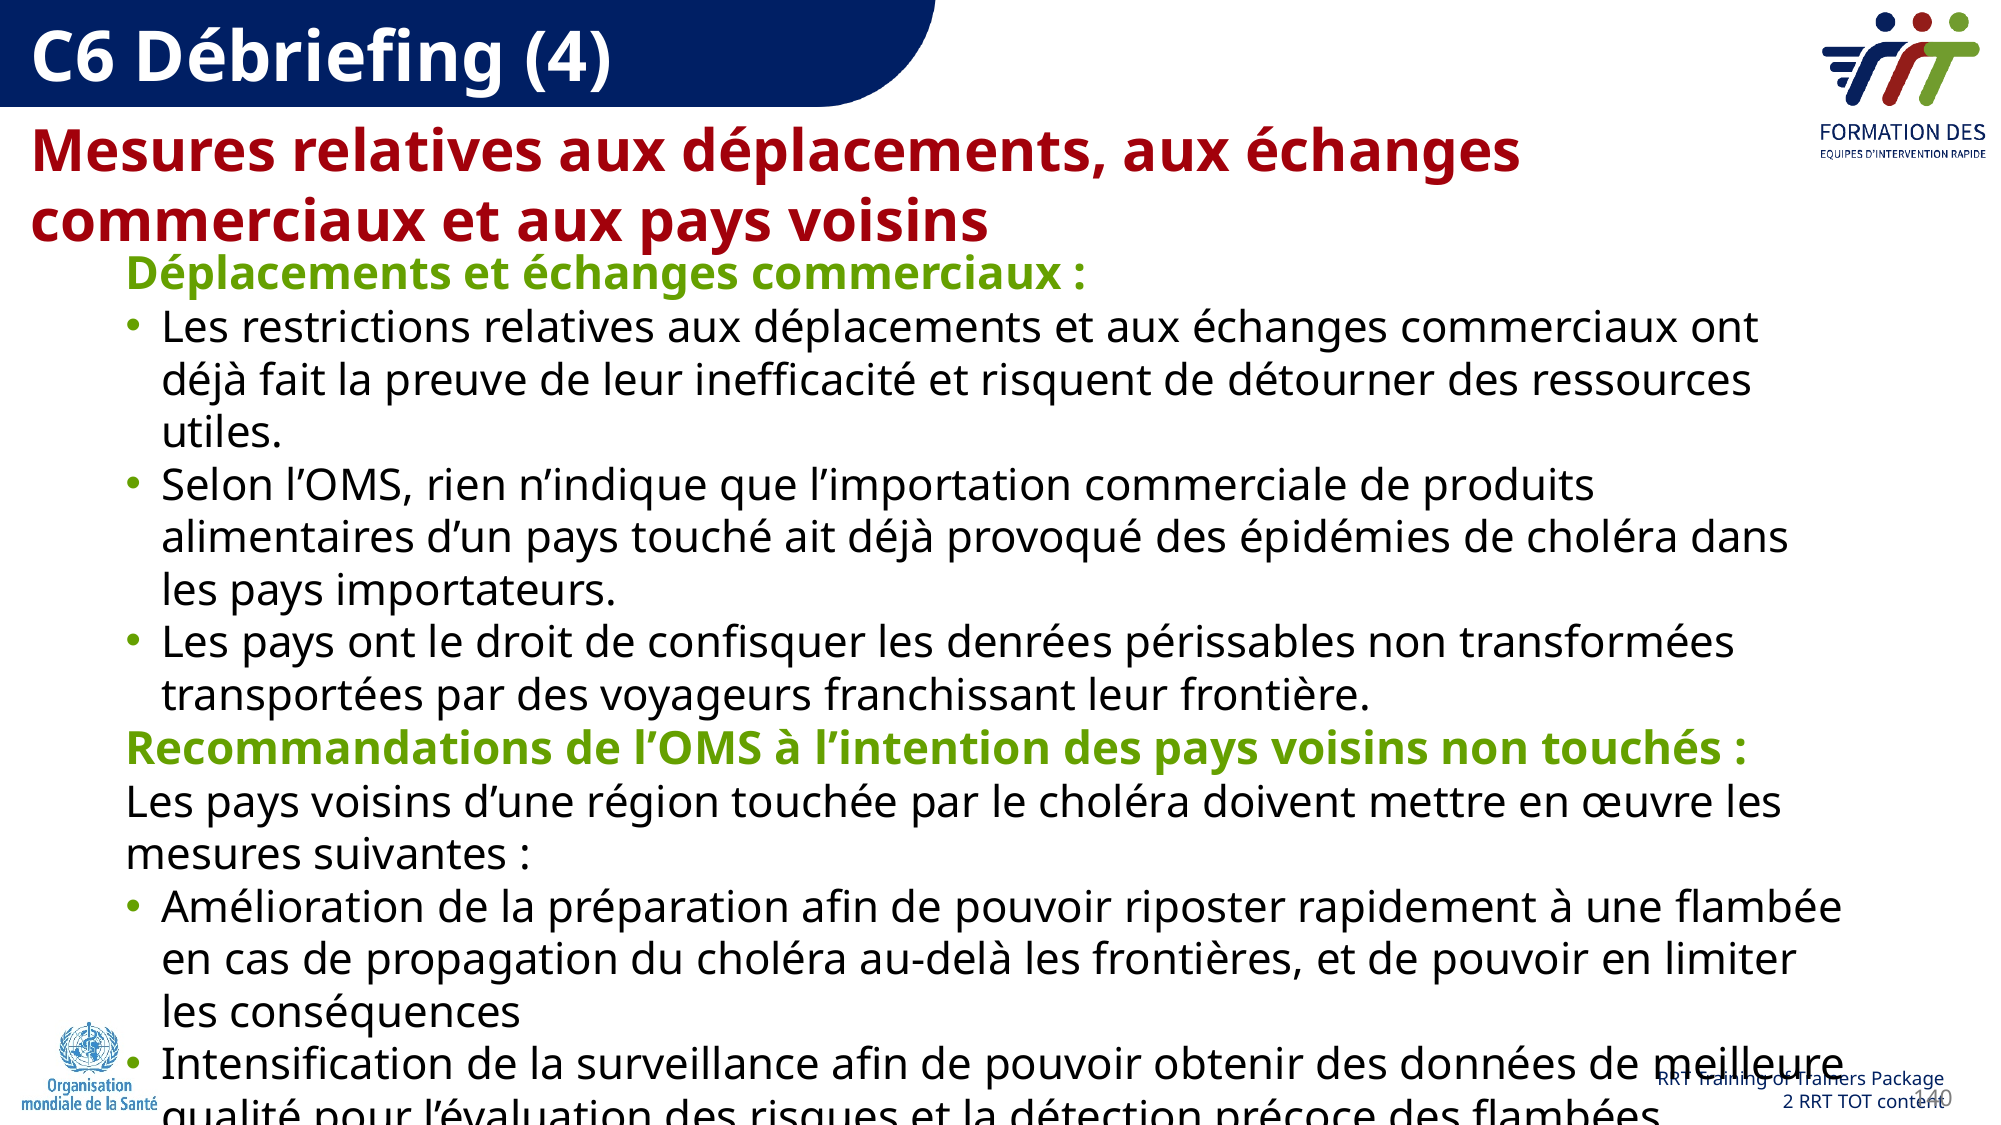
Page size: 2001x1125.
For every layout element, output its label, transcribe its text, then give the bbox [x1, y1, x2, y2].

picture [20, 1020, 118, 1111]
picture [1820, 11, 1986, 160]
text_box Déplacements et échanges commerciaux : Les restrictions relatives aux déplacements et aux échanges commerciaux ont déjà fait la preuve de leur inefficacité et risquent de détourner des ressources utiles. Selon l’OMS, rien n’indique que l’importation commerciale de produits alimentaires d’un pays touché ait déjà provoqué des épidémies de choléra dans les pays importateurs. Les pays ont le droit de confisquer les denrées périssables non transformées transportées par des voyageurs franchissant leur frontière. Recommandations de l’OMS à l’intention des pays voisins non touchés : Les pays voisins d’une région touchée par le choléra doivent mettre en œuvre les mesures suivantes : Amélioration de la préparation afin de pouvoir riposter rapidement à une flambée en cas de propagation du choléra au-delà les frontières, et de pouvoir en limiter les conséquences Intensification de la surveillance afin de pouvoir obtenir des données de meilleure qualité pour l’évaluation des risques et la détection précoce des flambées, notamment grâce à la mise en place d’un système de surveillance active. [118, 236, 1866, 1125]
picture [0, 0, 936, 107]
text_box Mesures relatives aux déplacements, aux échanges commerciaux et aux pays voisins [23, 106, 1820, 261]
text_box C6 Débriefing (4) [23, 4, 1535, 107]
